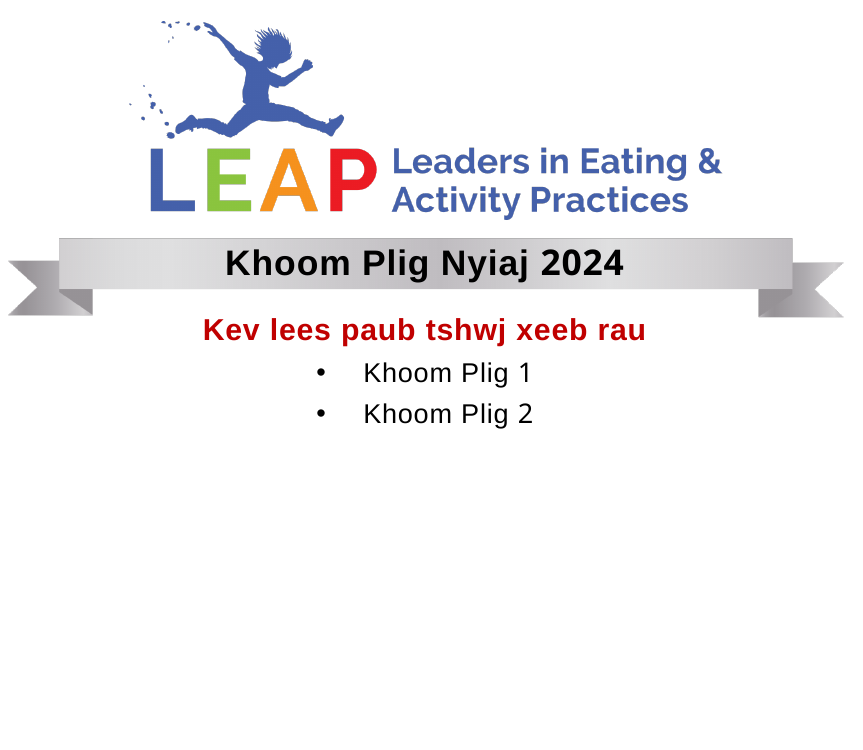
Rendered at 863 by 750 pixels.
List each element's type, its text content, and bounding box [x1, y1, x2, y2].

picture [1, 0, 863, 338]
title Khoom Plig Nyiaj 2024 [65, 239, 784, 290]
list Kev lees paub tshwj xeeb rau Khoom Plig 1 Khoom Plig 2 [92, 307, 758, 603]
